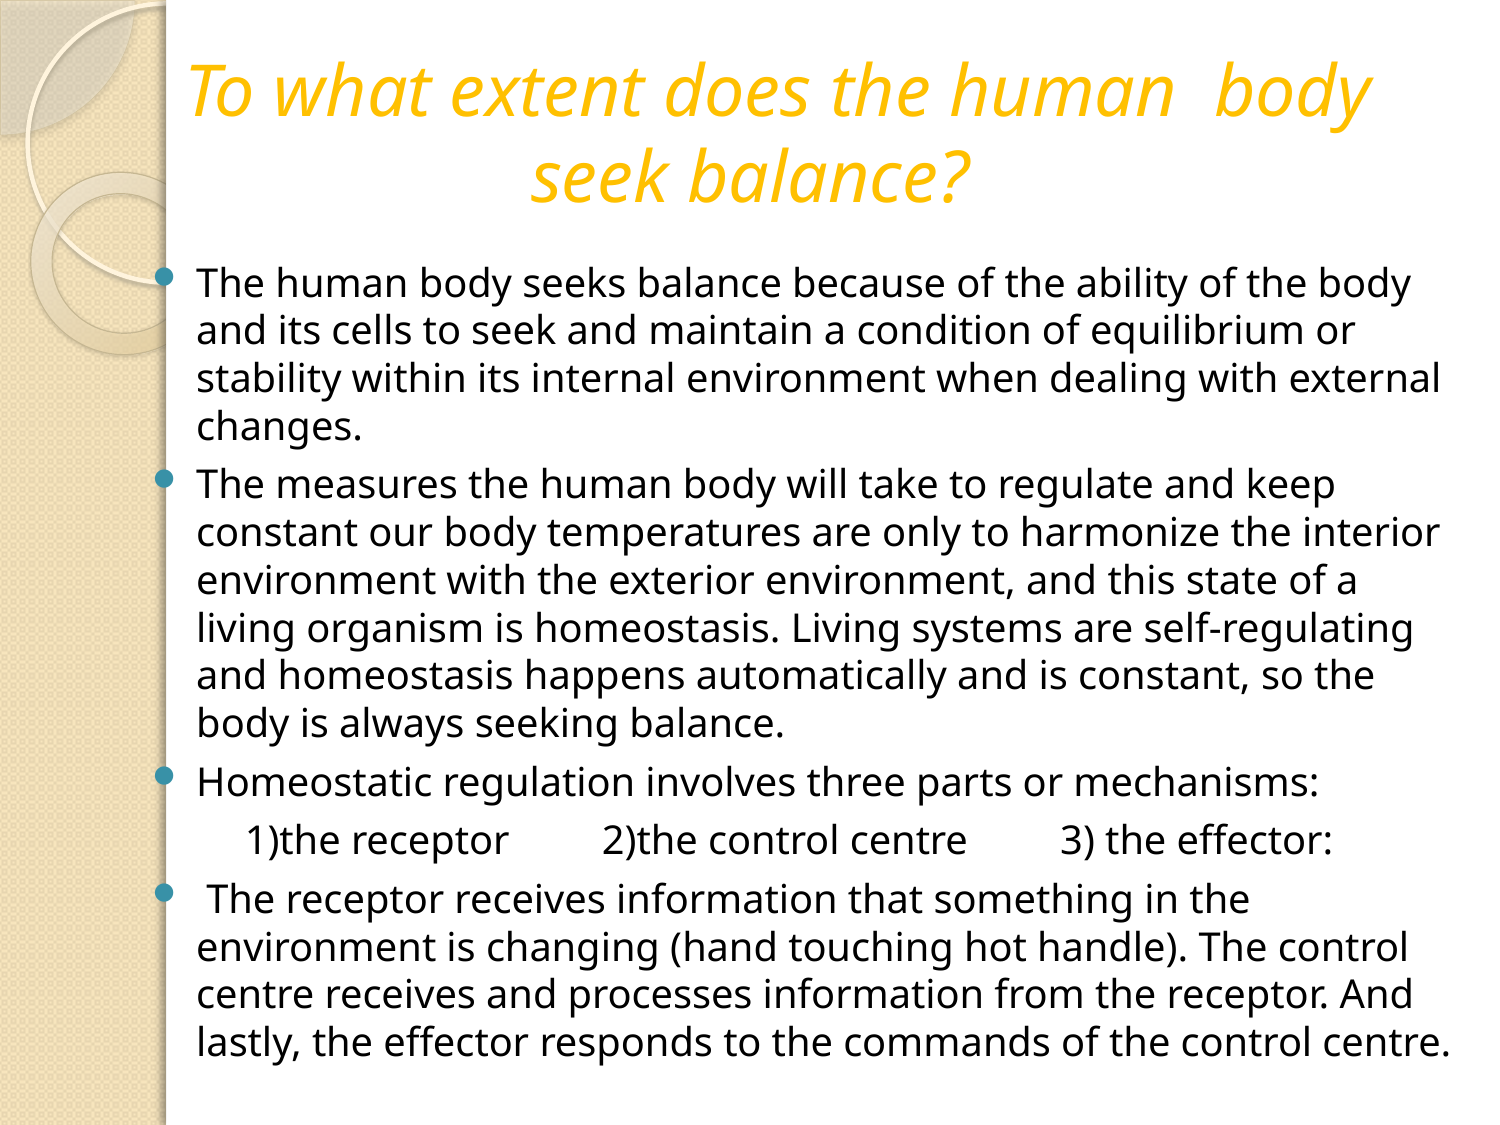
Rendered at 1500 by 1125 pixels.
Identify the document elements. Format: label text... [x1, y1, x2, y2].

title To what extent does the human body seek balance? [75, 37, 1425, 225]
list The human body seeks balance because of the ability of the body and its cells to seek and maintain a condition of equilibrium or stability within its internal environment when dealing with external changes. The measures the human body will take to regulate and keep constant our body temperatures are only to harmonize the interior environment with the exterior environment, and this state of a living organism is homeostasis. Living systems are self-regulating and homeostasis happens automatically and is constant, so the body is always seeking balance. Homeostatic regulation involves three parts or mechanisms: 1)the receptor 2)the control centre 3) the effector: The receptor receives information that something in the environment is changing (hand touching hot handle). The control centre receives and processes information from the receptor. And lastly, the effector responds to the commands of the control centre. [125, 249, 1475, 1075]
